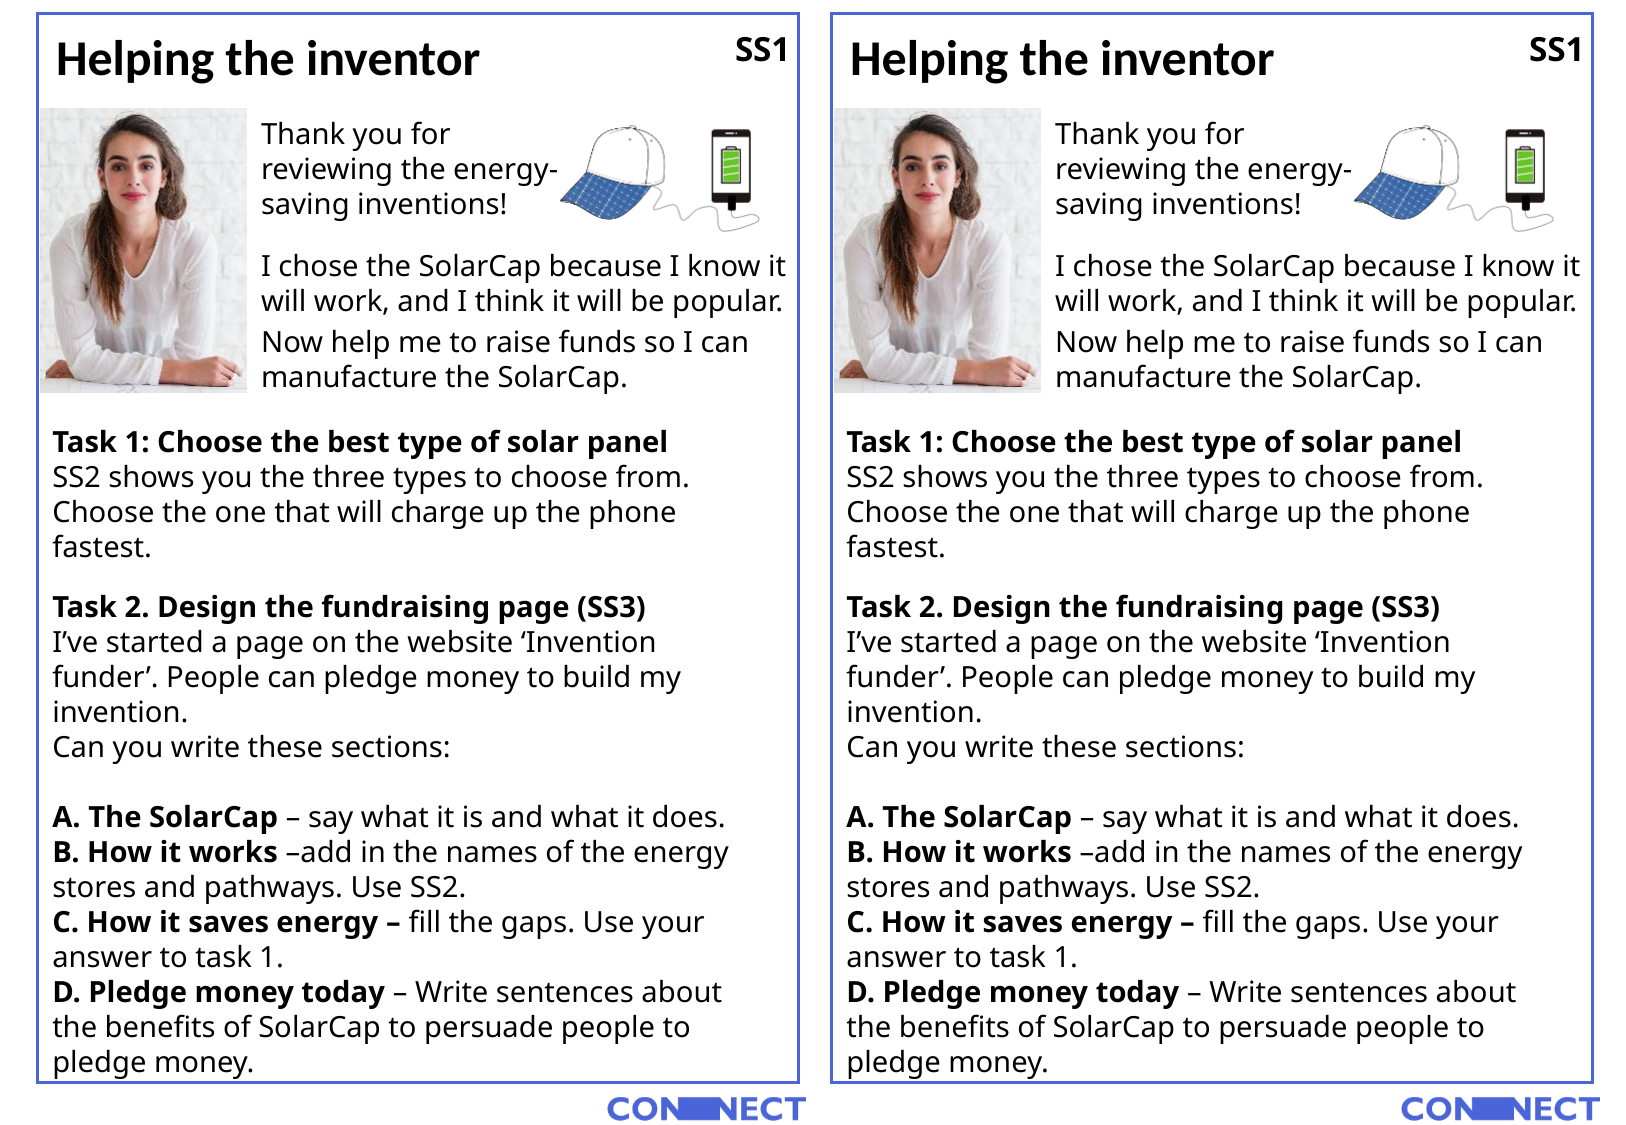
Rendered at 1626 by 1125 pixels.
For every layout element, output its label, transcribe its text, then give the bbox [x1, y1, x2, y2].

picture [595, 1092, 813, 1122]
picture [834, 108, 1041, 393]
picture [1330, 93, 1570, 232]
text_box Task 1: Choose the best type of solar panel SS2 shows you the three types to choose from. Choose the one that will charge up the phone fastest. [37, 416, 799, 572]
picture [1389, 1092, 1607, 1122]
text_box Task 2. Design the fundraising page (SS3) I’ve started a page on the website ‘Invention funder’. People can pledge money to build my invention. Can you write these sections: A. The SolarCap – say what it is and what it does. B. How it works –add in the names of the energy stores and pathways. Use SS2. C. How it saves energy – fill the gaps. Use your answer to task 1. D. Pledge money today – Write sentences about the benefits of SolarCap to persuade people to pledge money. [831, 581, 1573, 1086]
text_box [831, 13, 1594, 1084]
picture [536, 93, 776, 232]
text_box [36, 13, 799, 1084]
text_box Thank you for reviewing the energy-saving inventions! [247, 108, 536, 228]
text_box Task 2. Design the fundraising page (SS3) I’ve started a page on the website ‘Invention funder’. People can pledge money to build my invention. Can you write these sections: A. The SolarCap – say what it is and what it does. B. How it works –add in the names of the energy stores and pathways. Use SS2. C. How it saves energy – fill the gaps. Use your answer to task 1. D. Pledge money today – Write sentences about the benefits of SolarCap to persuade people to pledge money. [37, 581, 779, 1086]
text_box I chose the SolarCap because I know it will work, and I think it will be popular. [247, 239, 817, 325]
text_box SS1 [1514, 20, 1625, 76]
picture [40, 108, 247, 393]
text_box Thank you for reviewing the energy-saving inventions! [1041, 108, 1330, 228]
text_box SS1 [720, 20, 831, 76]
text_box Task 1: Choose the best type of solar panel SS2 shows you the three types to choose from. Choose the one that will charge up the phone fastest. [831, 416, 1593, 572]
text_box Now help me to raise funds so I can manufacture the SolarCap. [246, 325, 778, 401]
text_box I chose the SolarCap because I know it will work, and I think it will be popular. [1041, 239, 1611, 325]
text_box Now help me to raise funds so I can manufacture the SolarCap. [1040, 325, 1572, 401]
